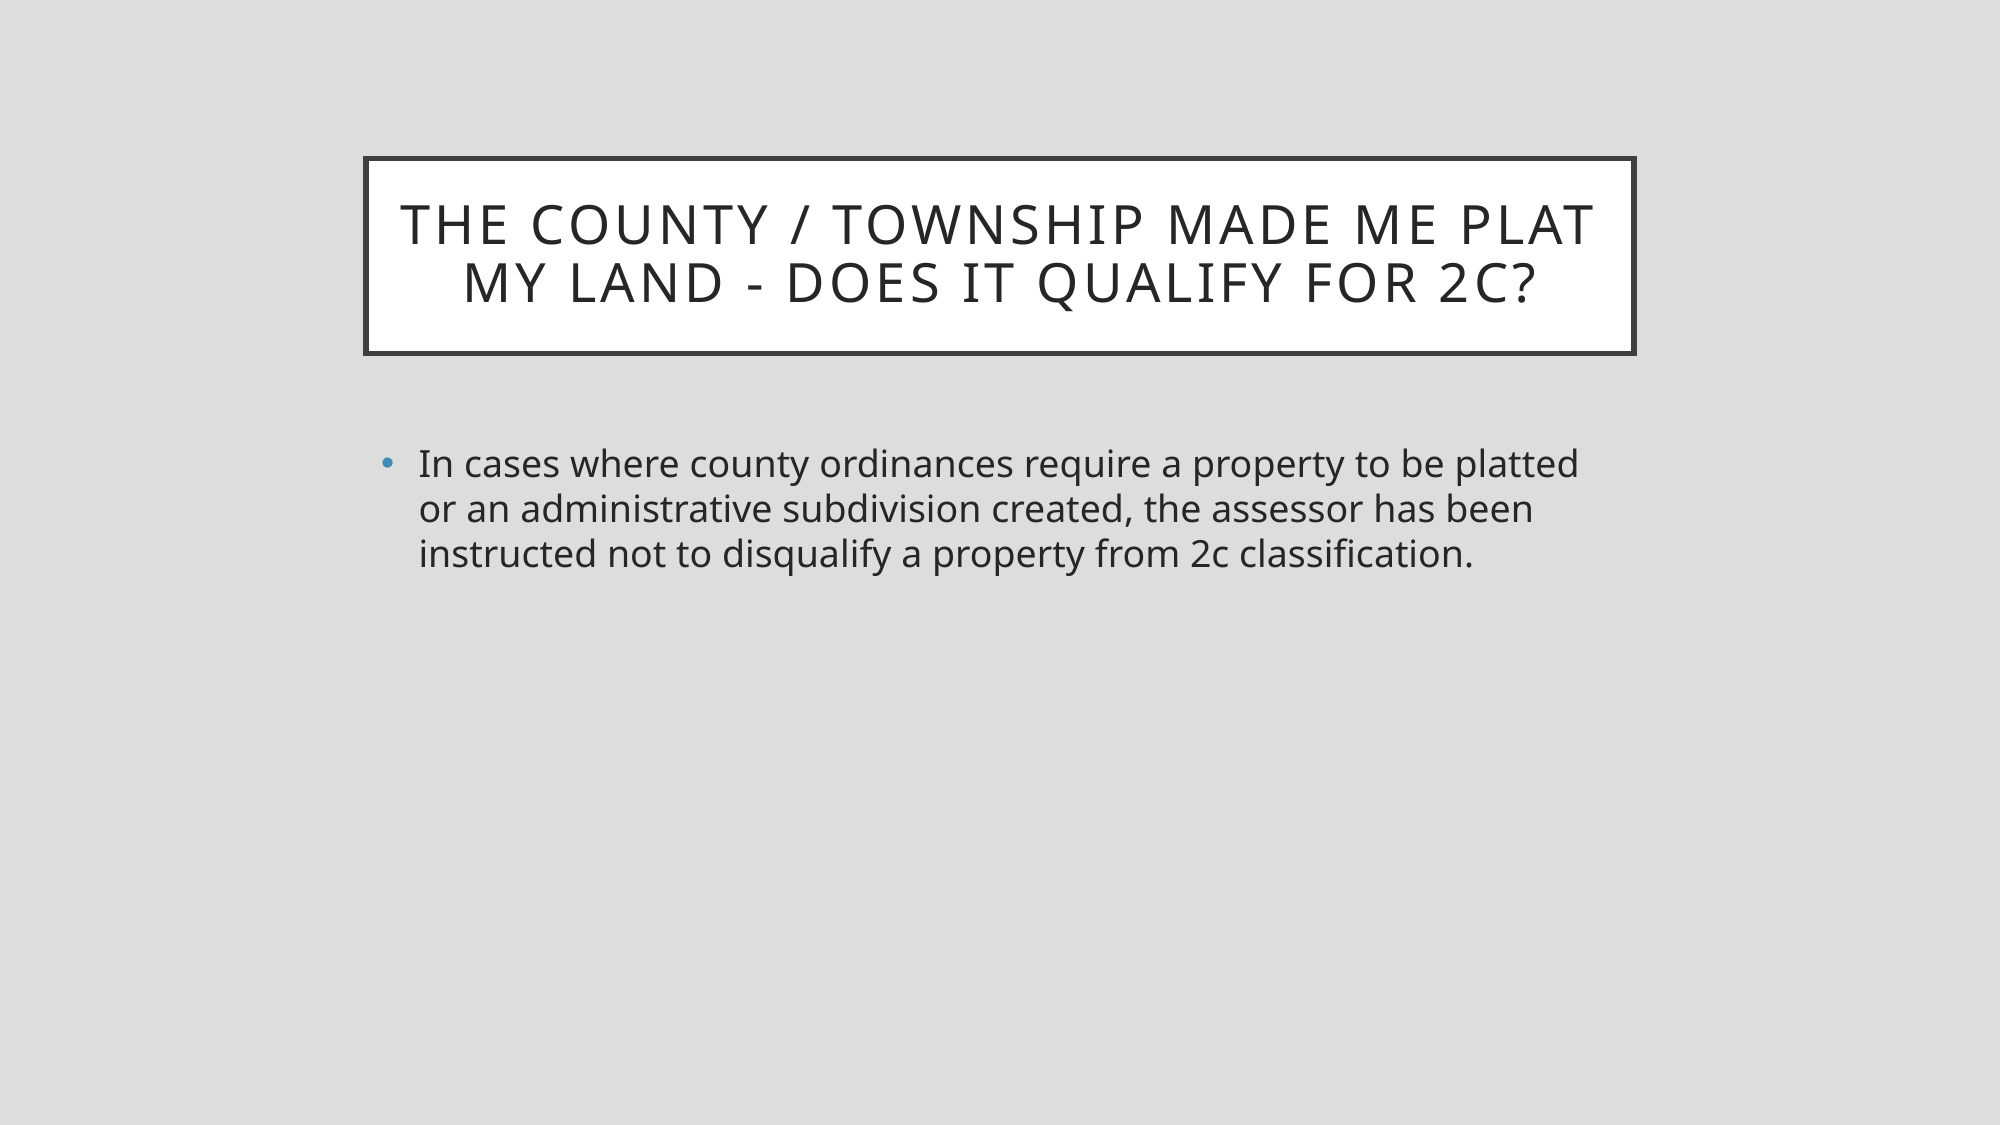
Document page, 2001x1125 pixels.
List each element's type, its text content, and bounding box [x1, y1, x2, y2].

title The county / township made me plat my land - does it qualify for 2C? [363, 156, 1637, 356]
list In cases where county ordinances require a property to be platted or an administrative subdivision created, the assessor has been instructed not to disqualify a property from 2c classification. [366, 432, 1634, 942]
